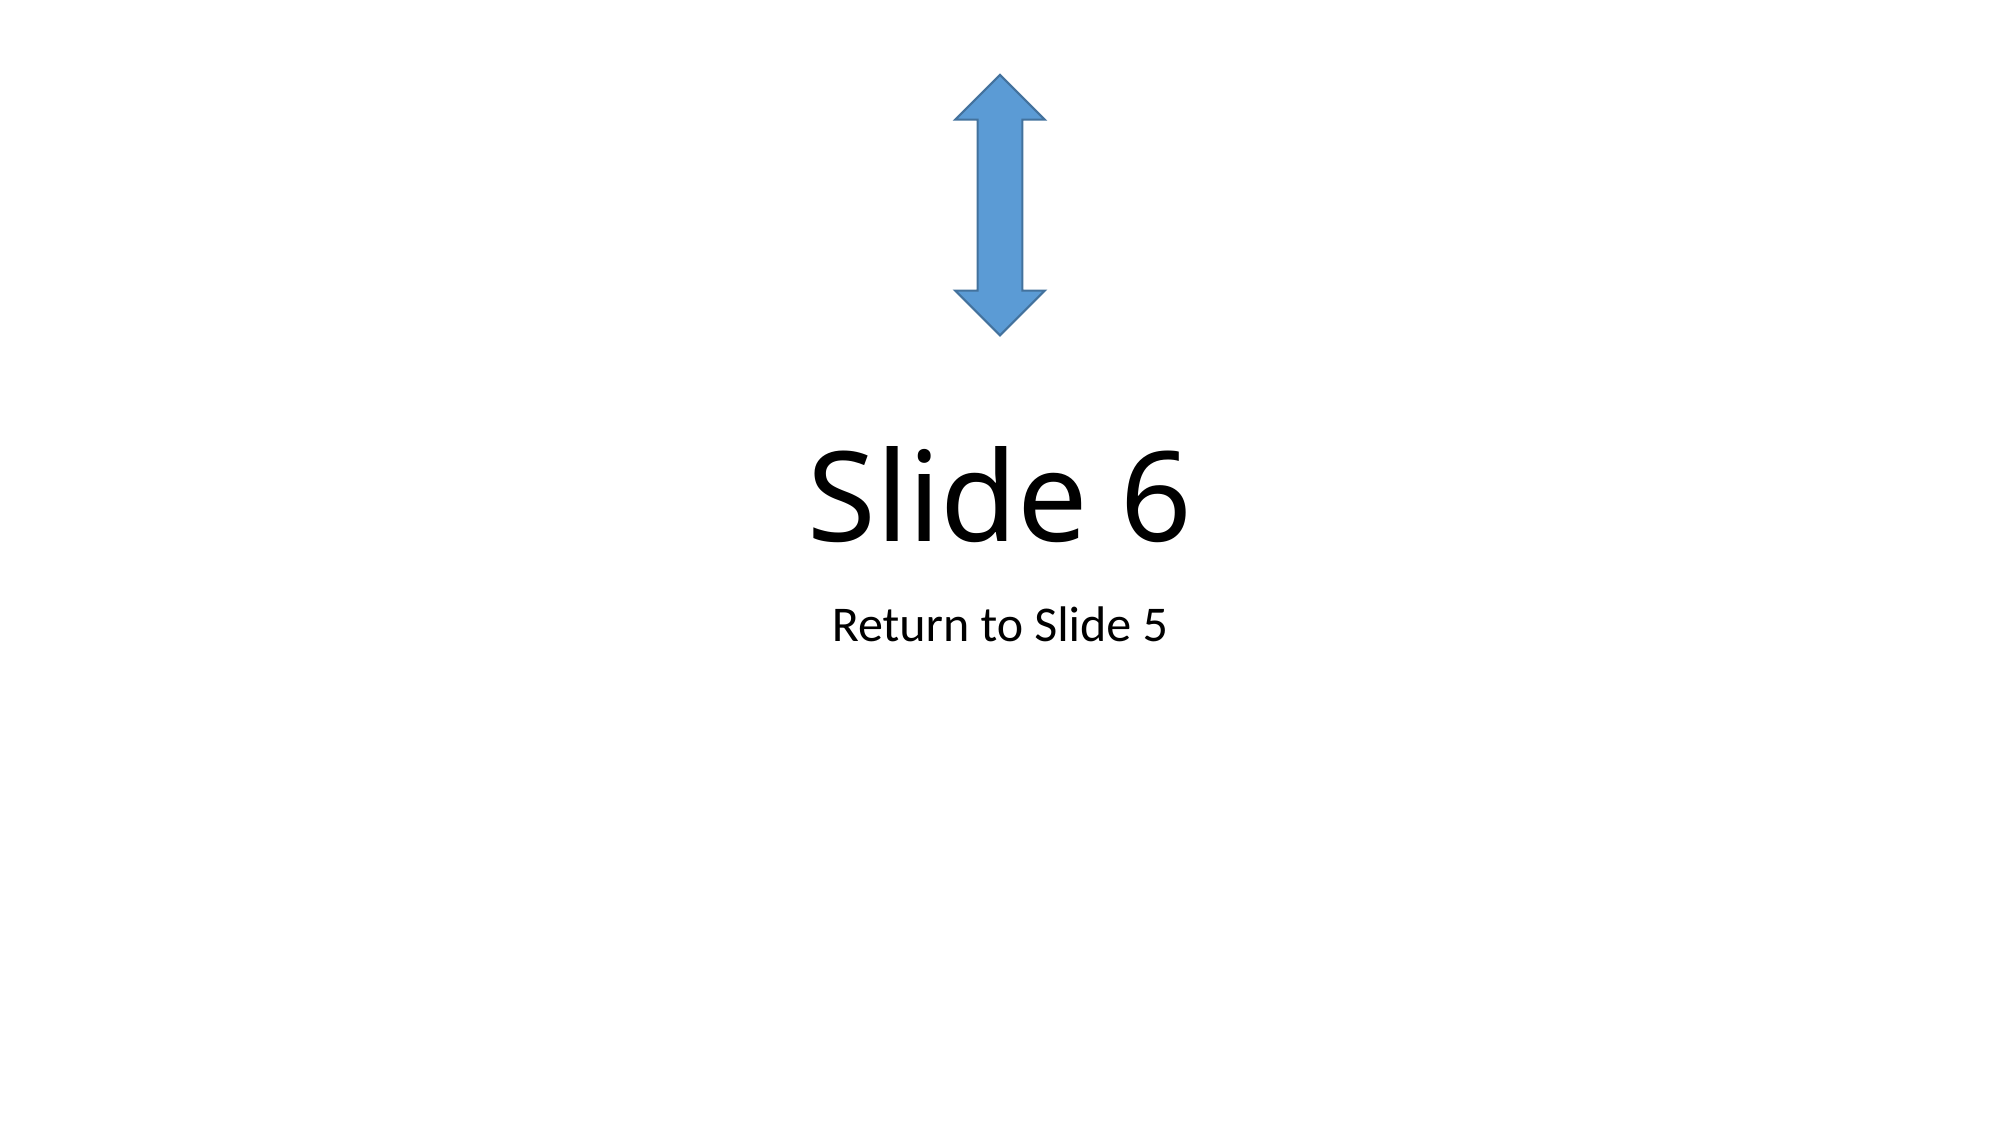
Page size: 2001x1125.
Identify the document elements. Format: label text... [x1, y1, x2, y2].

subtitle Return to Slide 5 [249, 590, 1750, 863]
title Slide 6 [249, 184, 1750, 576]
text_box [952, 73, 1048, 337]
